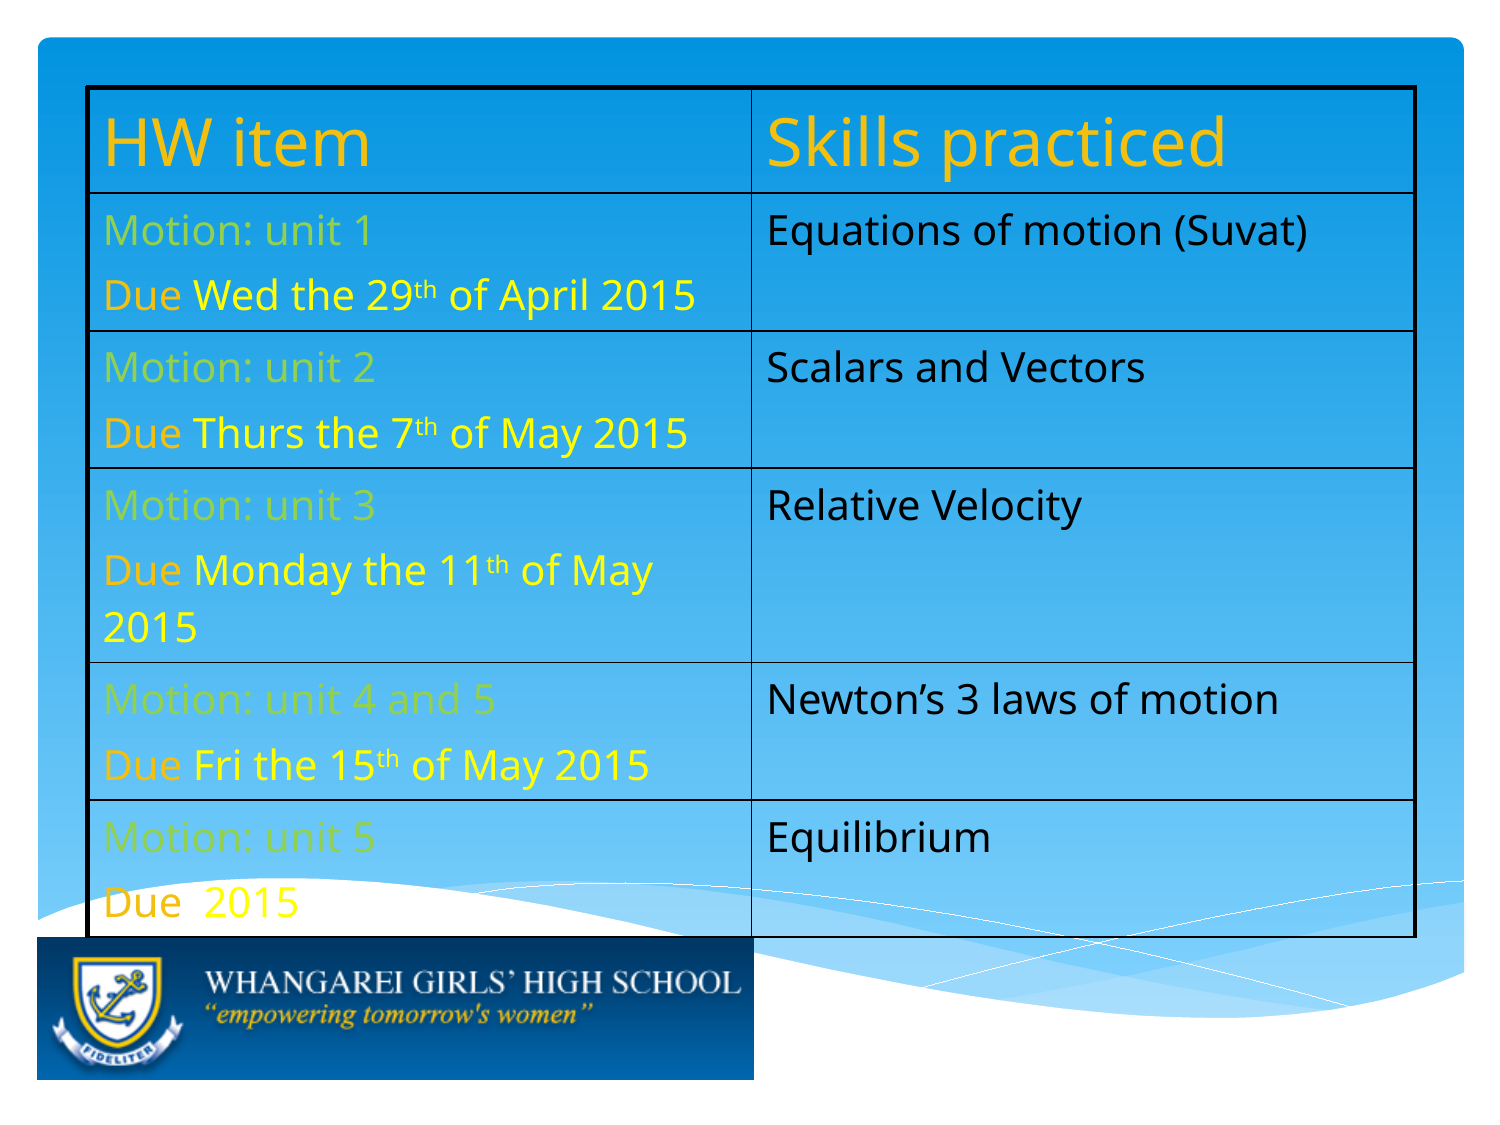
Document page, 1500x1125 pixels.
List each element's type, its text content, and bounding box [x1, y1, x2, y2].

table_cell Equilibrium [752, 801, 1413, 936]
table_header Skills practiced [752, 90, 1413, 192]
table_header HW item [90, 90, 751, 192]
table_cell Motion: unit 5 Due 2015 [90, 801, 751, 935]
table_cell Motion: unit 1 Due Wed the 29th of April 2015 [90, 194, 751, 330]
table_cell Motion: unit 2 Due Thurs the 7th of May 2015 [90, 332, 751, 467]
table_cell Motion: unit 4 and 5 Due Fri the 15th of May 2015 [90, 663, 751, 799]
table_cell Equations of motion (Suvat) [752, 194, 1413, 330]
picture [37, 937, 754, 1080]
table_cell Scalars and Vectors [752, 332, 1413, 467]
table_cell Relative Velocity [752, 469, 1413, 662]
table_cell Newton’s 3 laws of motion [752, 663, 1413, 799]
table_cell Motion: unit 3 Due Monday the 11th of May 2015 [90, 469, 751, 662]
